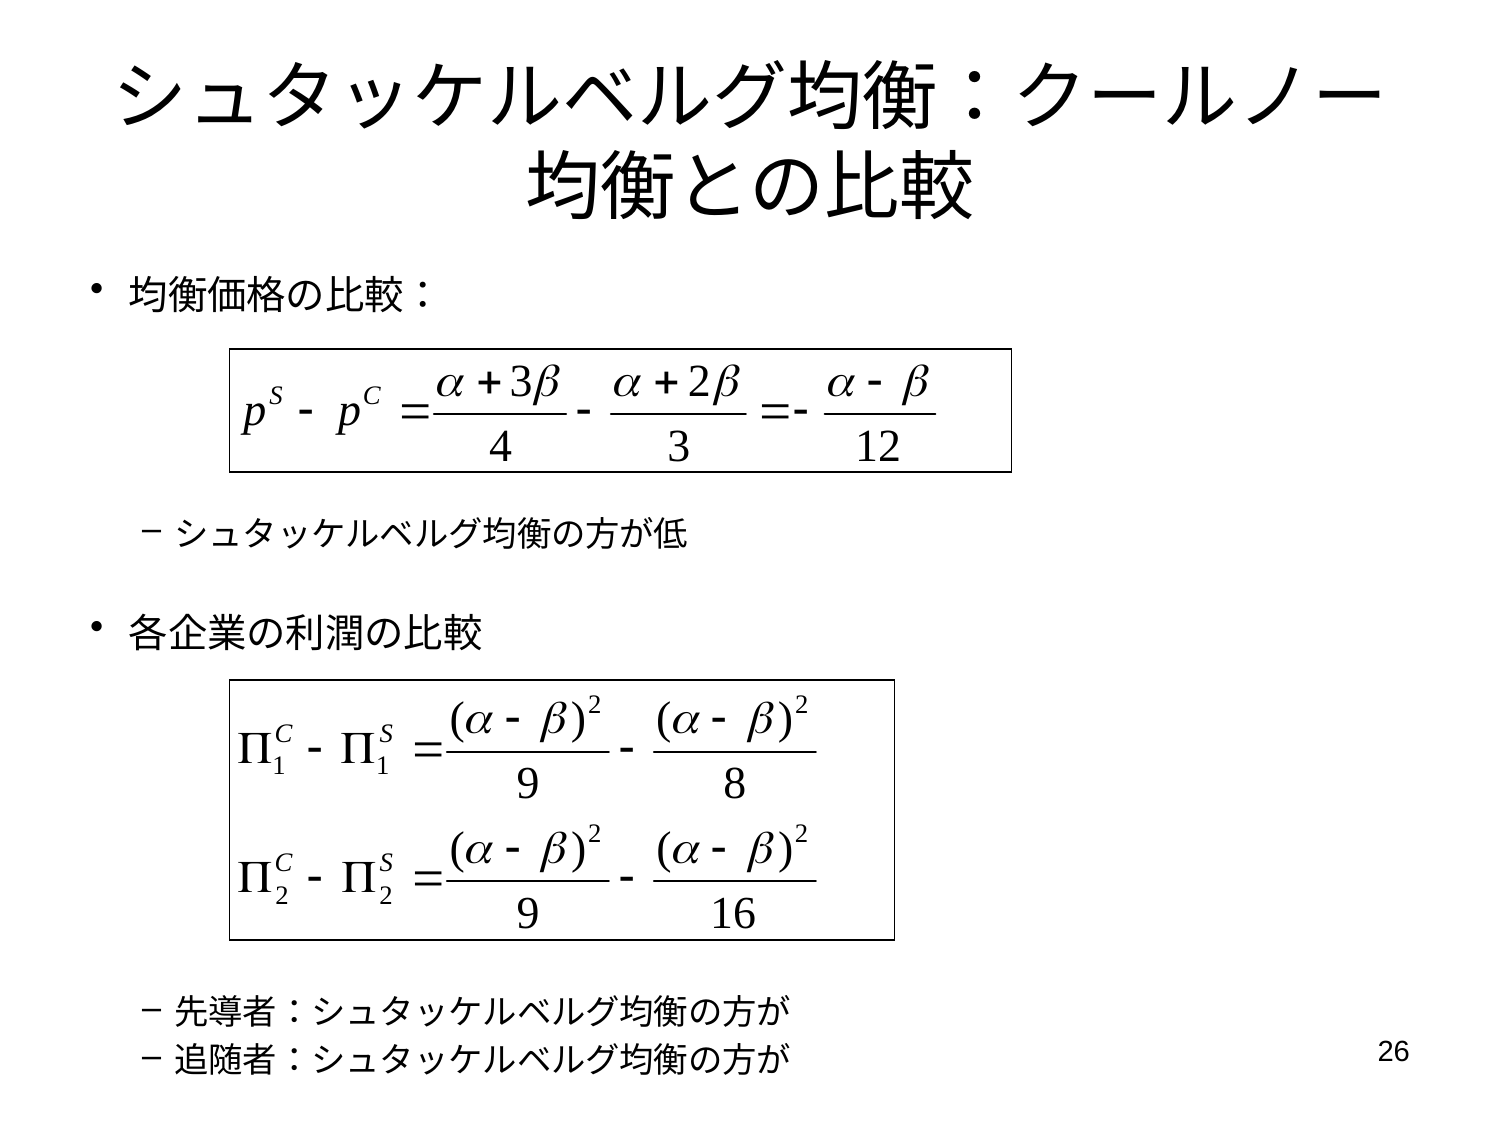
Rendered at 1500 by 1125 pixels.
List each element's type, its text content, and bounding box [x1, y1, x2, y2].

list 均衡価格の比較： シュタッケルベルグ均衡の方が低 各企業の利潤の比較 先導者：シュタッケルベルグ均衡の方が大 追随者：シュタッケルベルグ均衡の方が小 [75, 262, 1425, 1094]
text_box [229, 349, 1011, 472]
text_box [229, 680, 894, 940]
title シュタッケルベルグ均衡：クールノー均衡との比較 [75, 45, 1425, 233]
slide_number 26 [1074, 1024, 1426, 1103]
